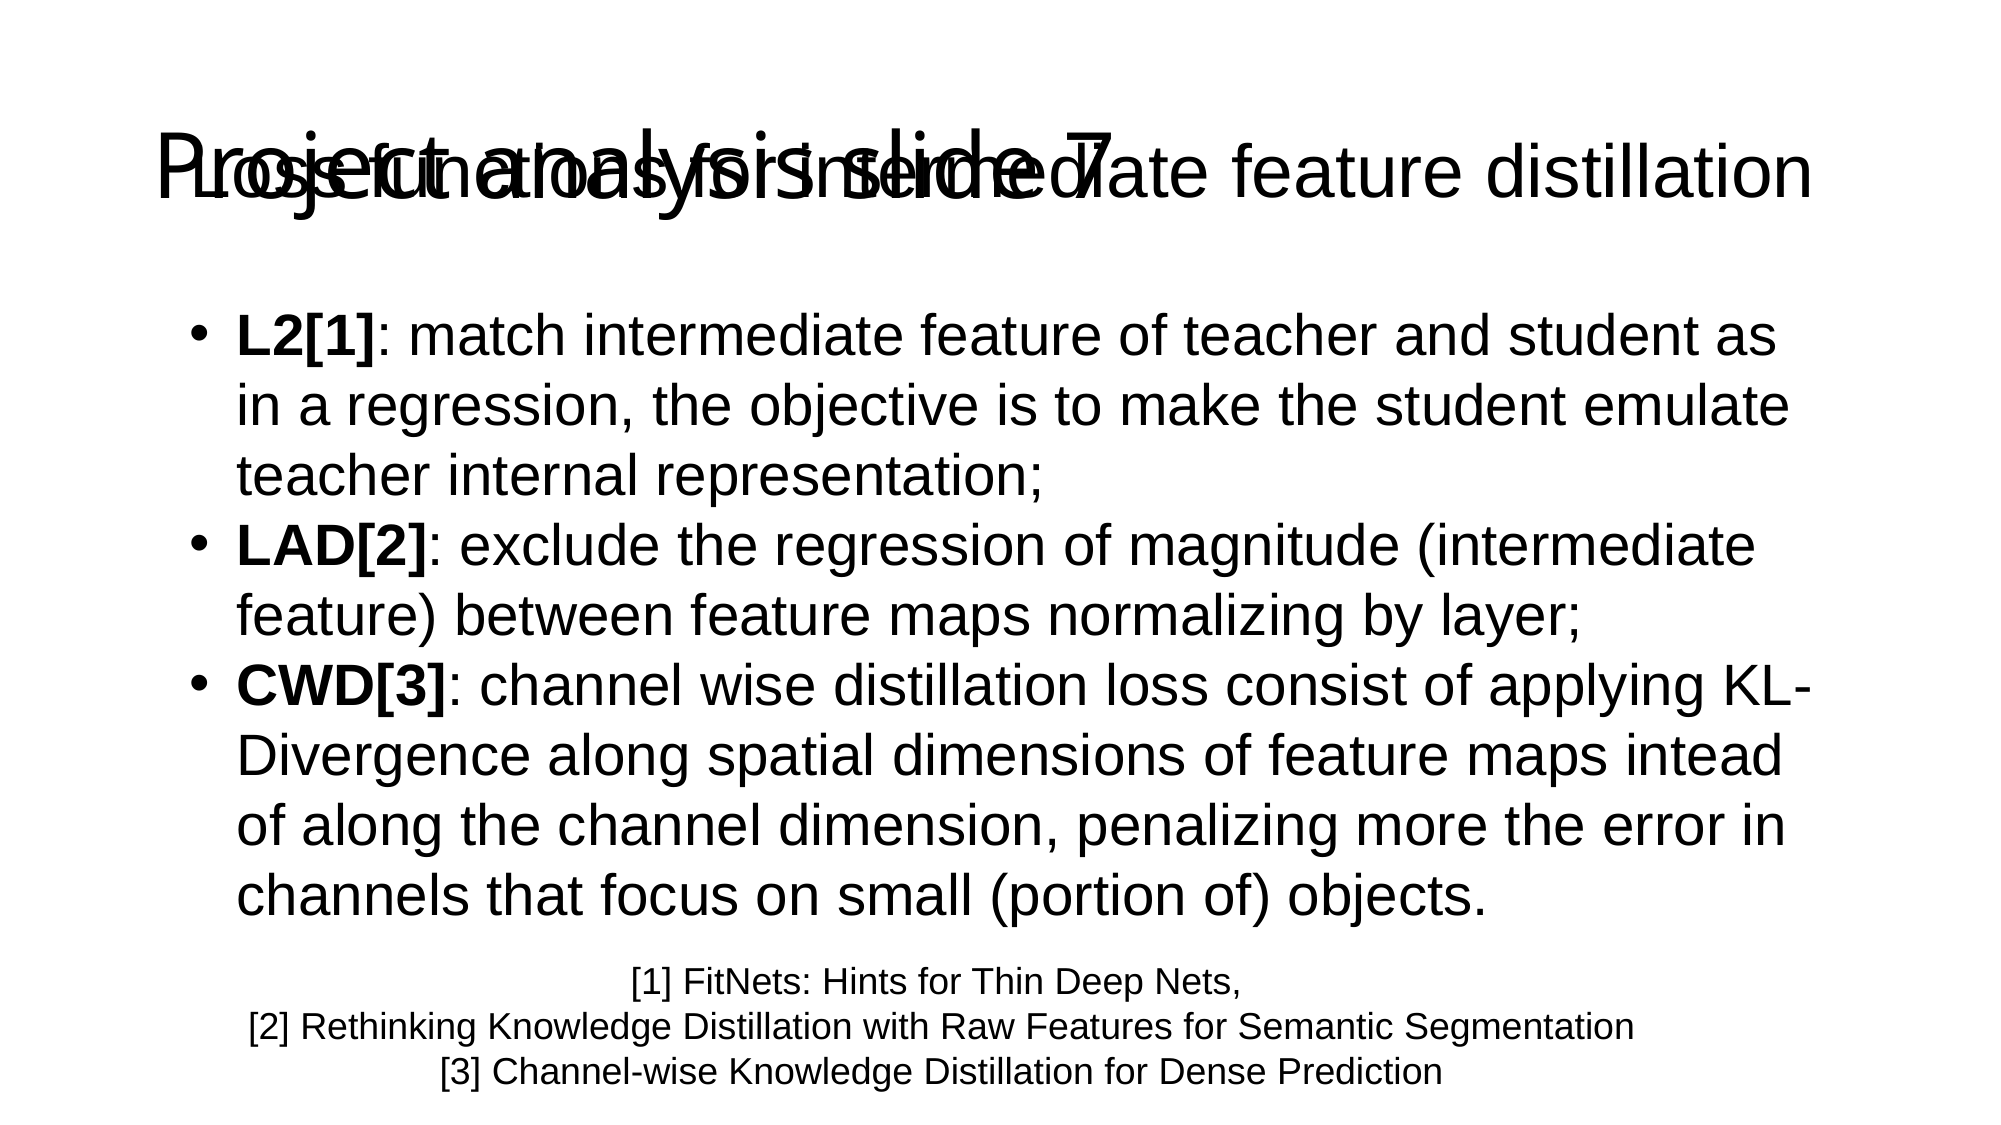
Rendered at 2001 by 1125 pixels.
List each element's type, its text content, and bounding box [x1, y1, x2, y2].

text_box Loss functions for intermediate feature distillation [174, 114, 1902, 220]
footer [1] FitNets: Hints for Thin Deep Nets, [2] Rethinking Knowledge Distillation with Raw Features for Semantic Segmentation [3] Channel-wise Knowledge Distillation for Dense Prediction [156, 956, 1727, 1094]
text_box L2[1]: match intermediate feature of teacher and student as in a regression, the objective is to make the student emulate teacher internal representation; LAD[2]: exclude the regression of magnitude (intermediate feature) between feature maps normalizing by layer; CWD[3]: channel wise distillation loss consist of applying KL-Divergence along spatial dimensions of feature maps intead of along the channel dimension, penalizing more the error in channels that focus on small (portion of) objects. [174, 290, 1844, 1040]
title Project analysis slide 7 [137, 59, 1863, 278]
